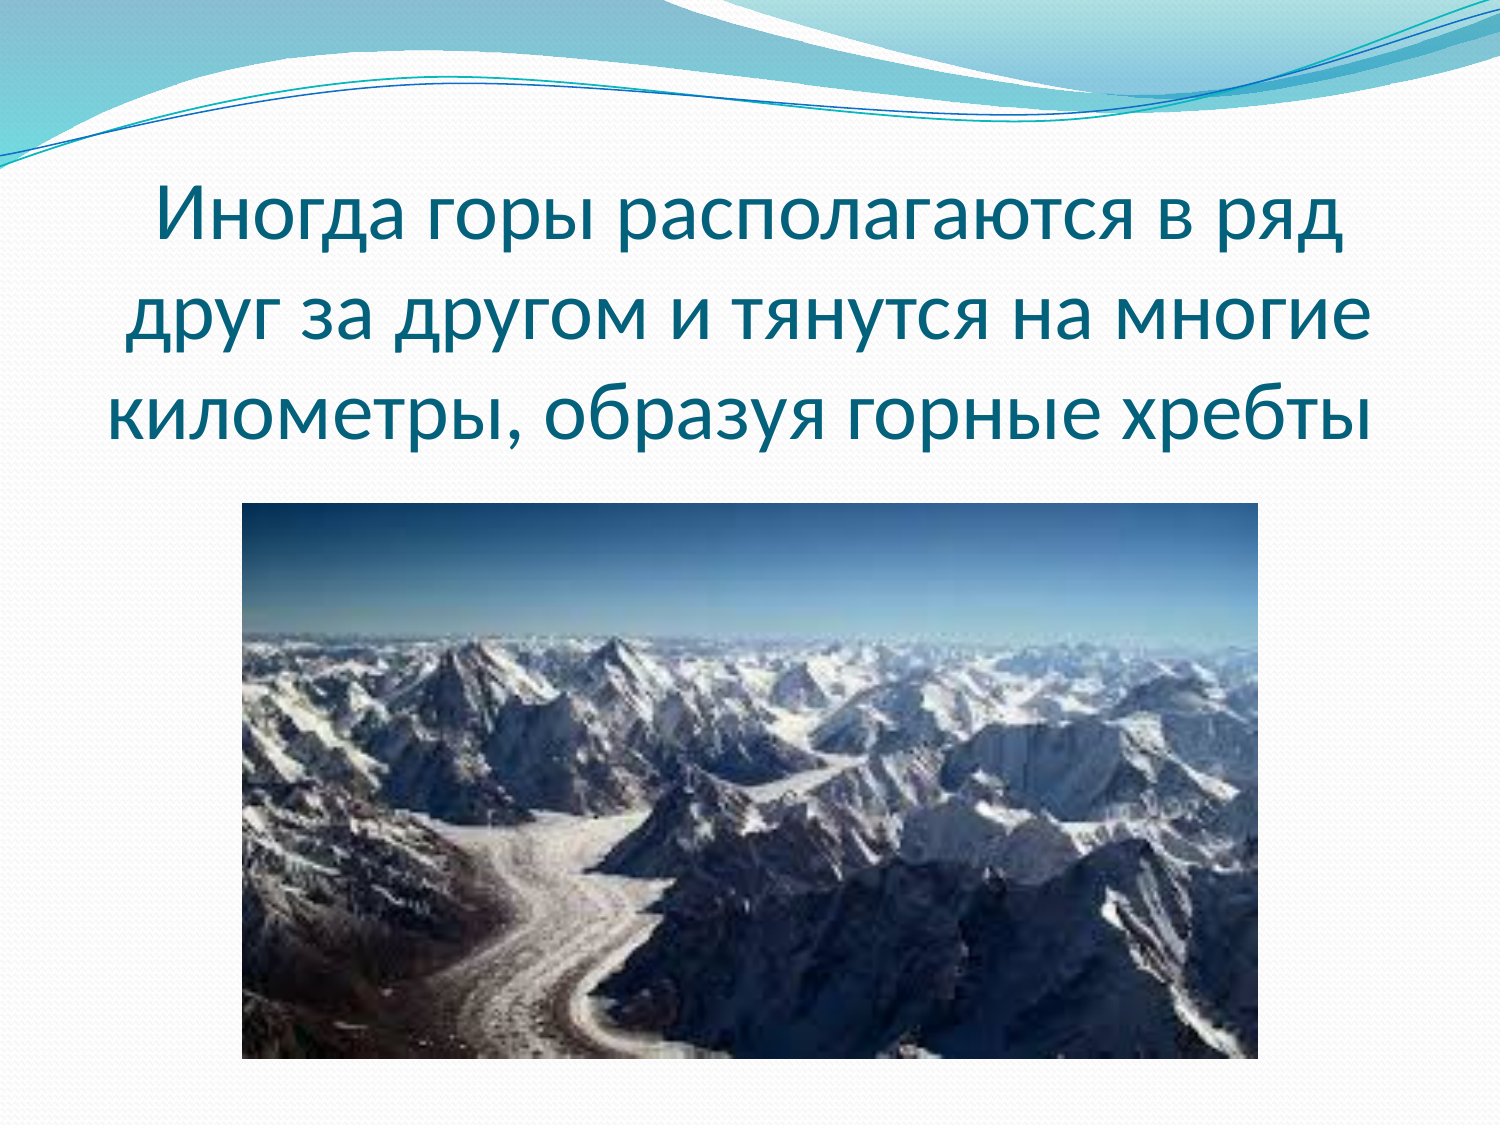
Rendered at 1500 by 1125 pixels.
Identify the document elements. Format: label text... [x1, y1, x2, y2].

title Иногда горы располагаются в ряд друг за другом и тянутся на многие километры, образуя горные хребты [75, 115, 1425, 457]
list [241, 503, 1259, 1059]
